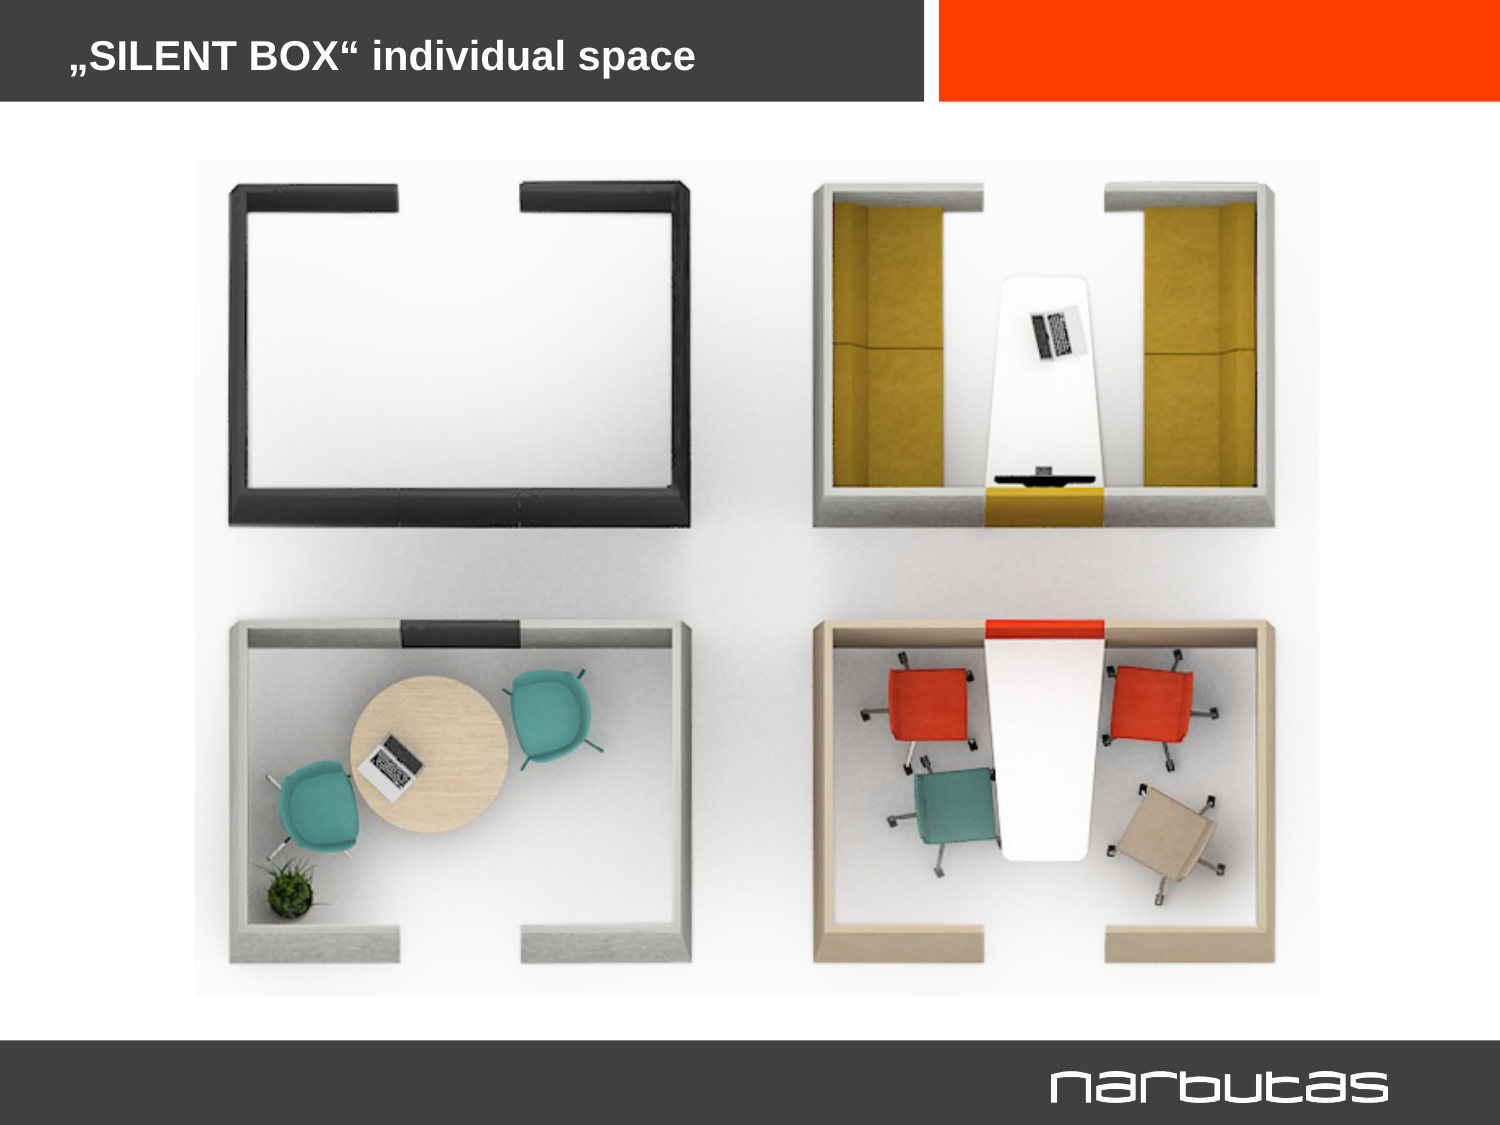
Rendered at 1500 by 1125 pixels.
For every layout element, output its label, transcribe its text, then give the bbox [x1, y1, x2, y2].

picture [1051, 1071, 1388, 1103]
title „SILENT BOX“ individual space [53, 14, 762, 86]
picture [194, 160, 1320, 996]
text_box [891, 19, 1483, 90]
